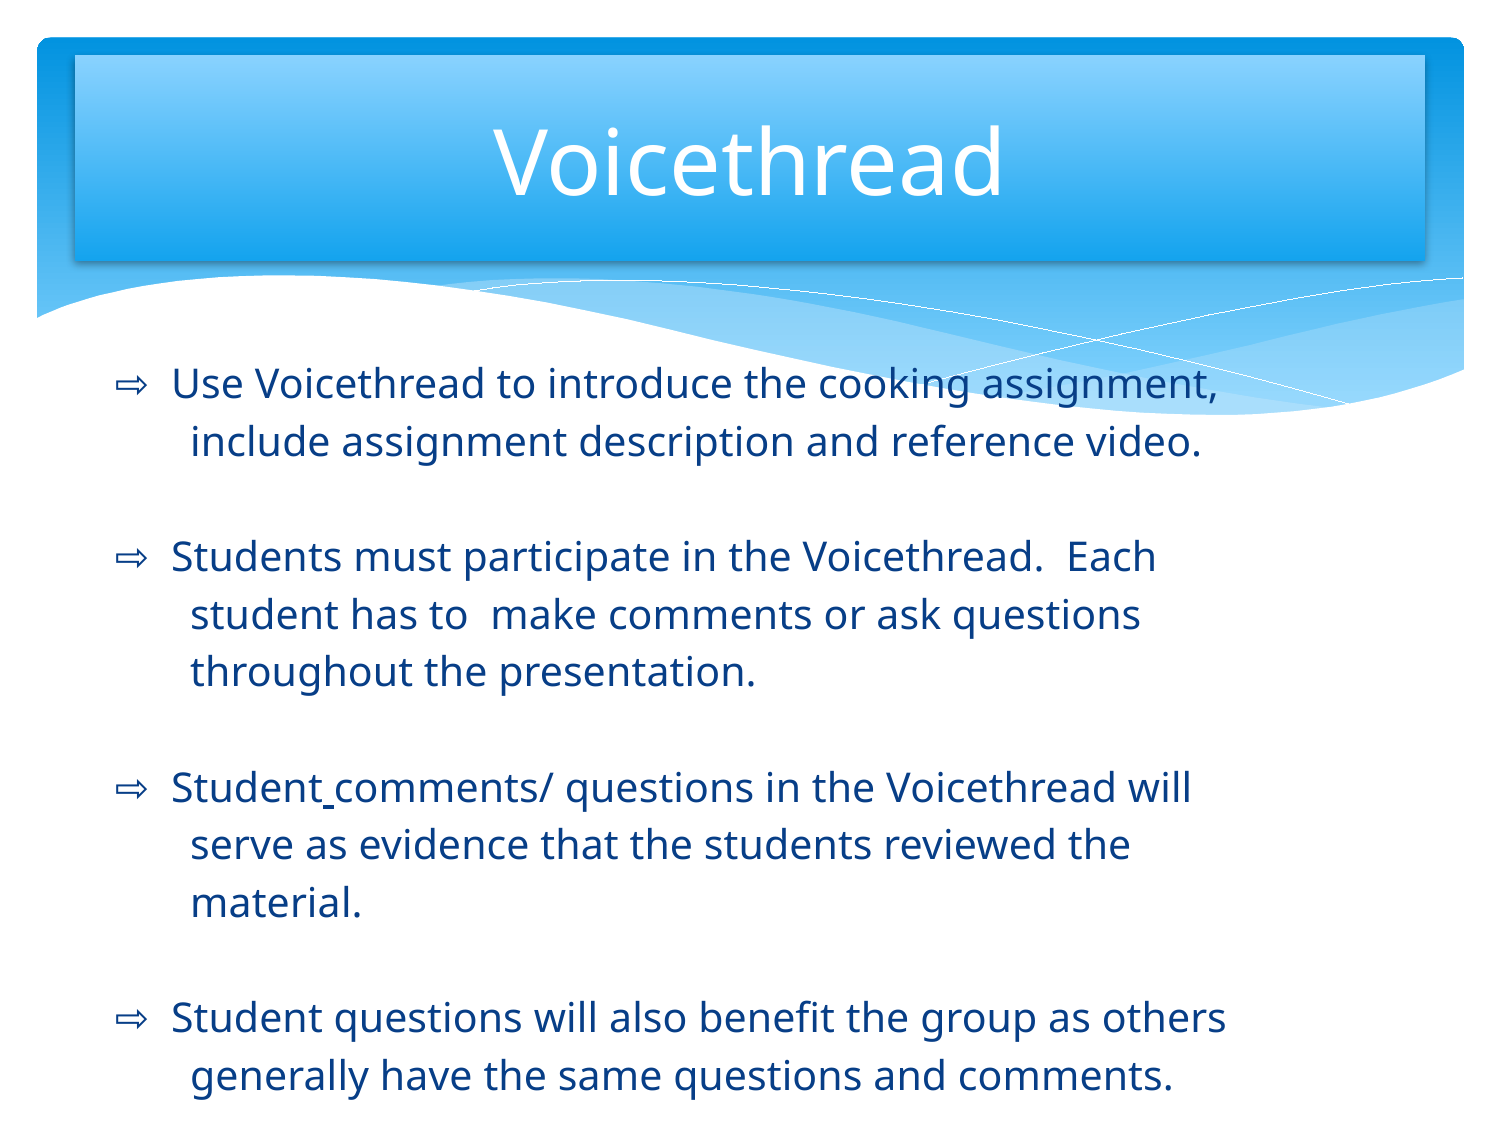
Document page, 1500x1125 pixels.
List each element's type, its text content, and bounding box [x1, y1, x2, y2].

title Voicethread [75, 55, 1425, 261]
list ⇨ Use Voicethread to introduce the cooking assignment, include assignment description and reference video. ⇨ Students must participate in the Voicethread. Each student has to make comments or ask questions throughout the presentation. ⇨ Student comments/ questions in the Voicethread will serve as evidence that the students reviewed the material. ⇨ Student questions will also benefit the group as others generally have the same questions and comments. [99, 350, 1400, 1125]
